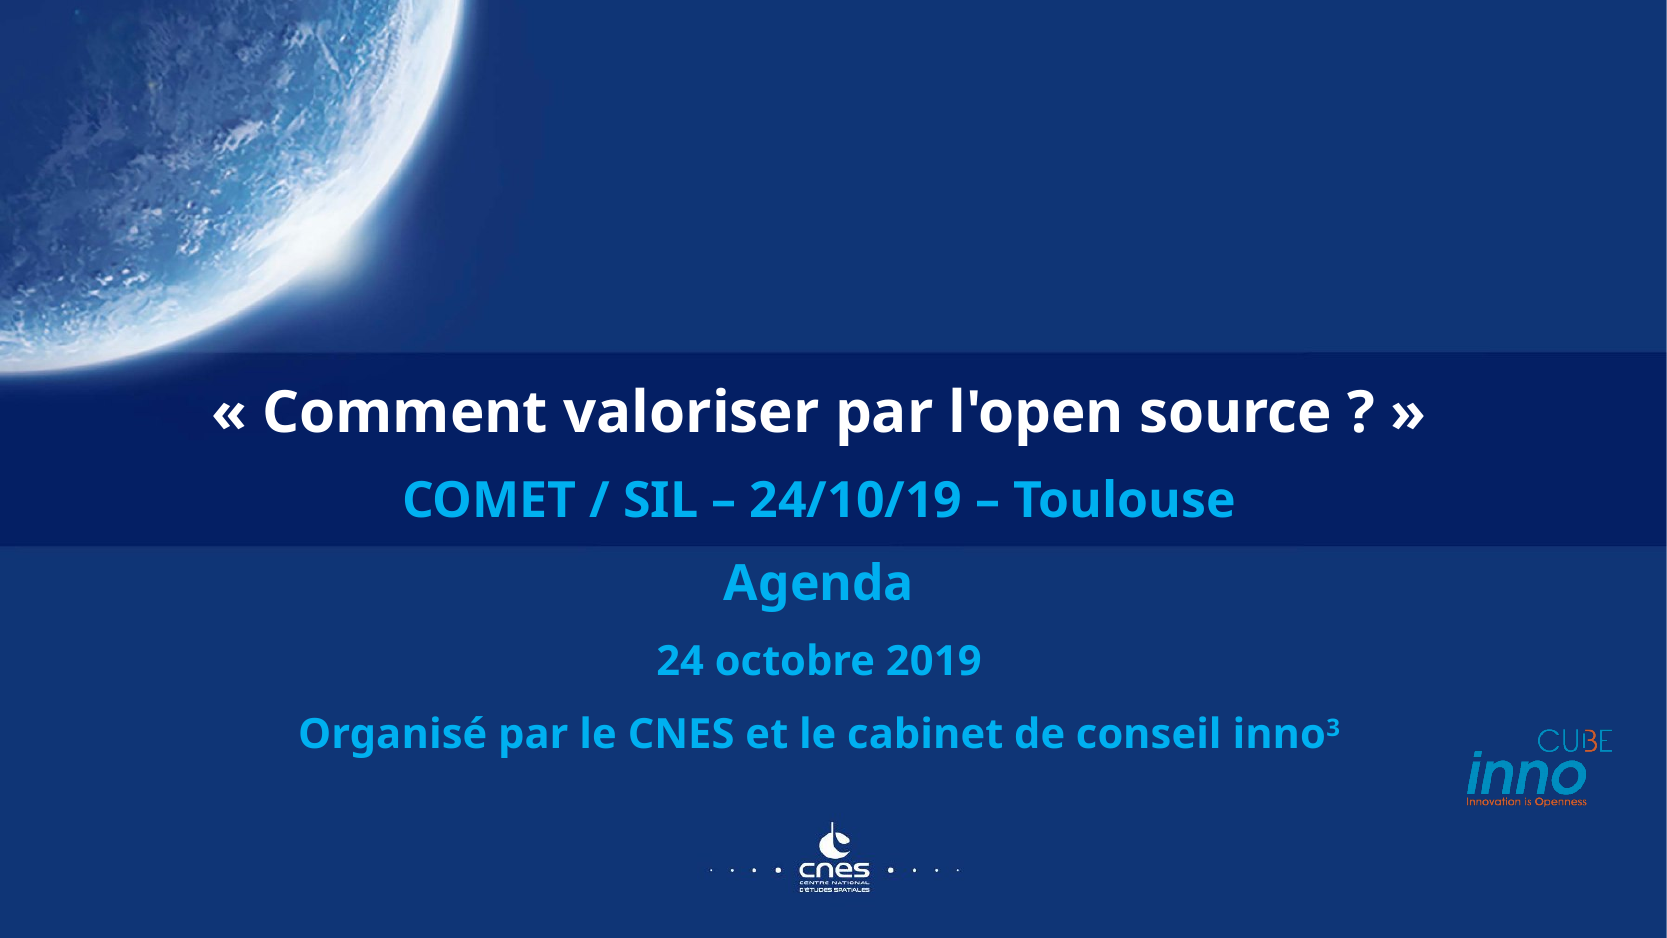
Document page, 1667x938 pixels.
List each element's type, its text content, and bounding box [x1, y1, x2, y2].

picture [0, 0, 1667, 938]
subtitle « Comment valoriser par l'open source ? » COMET / SIL – 24/10/19 – Toulouse Agenda 24 octobre 2019 Organisé par le CNES et le cabinet de conseil inno3 [98, 367, 1540, 768]
